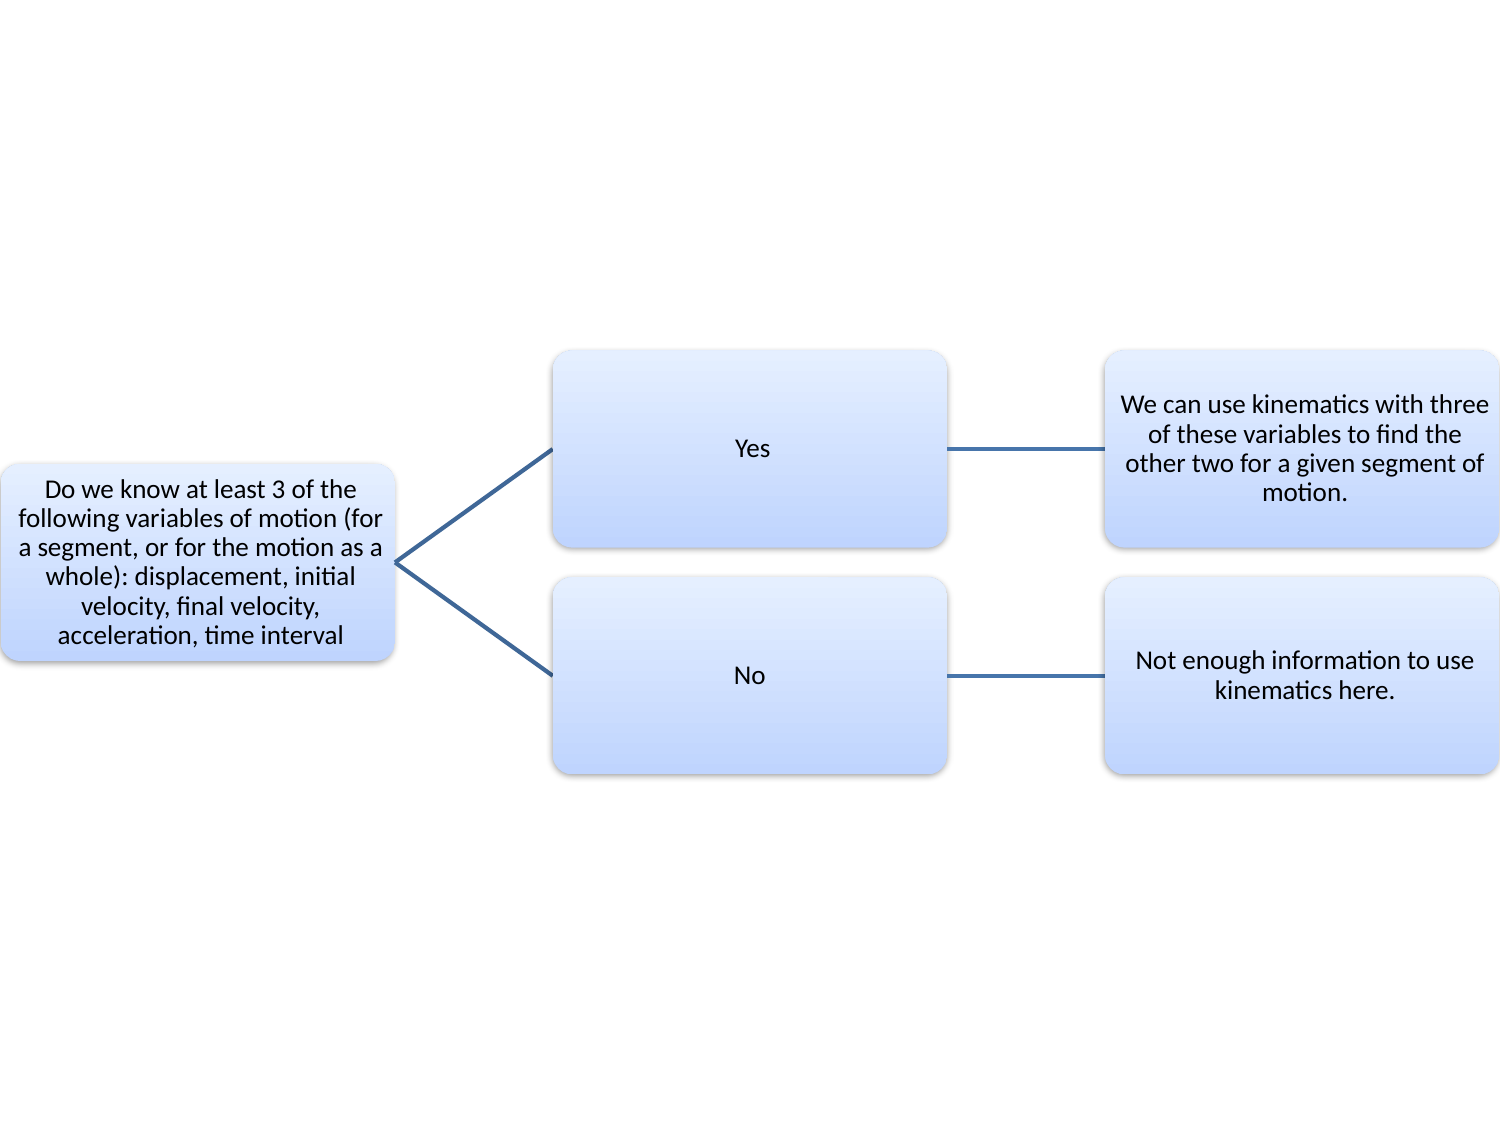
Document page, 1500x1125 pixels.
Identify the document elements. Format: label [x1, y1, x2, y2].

list [0, 0, 1500, 1125]
